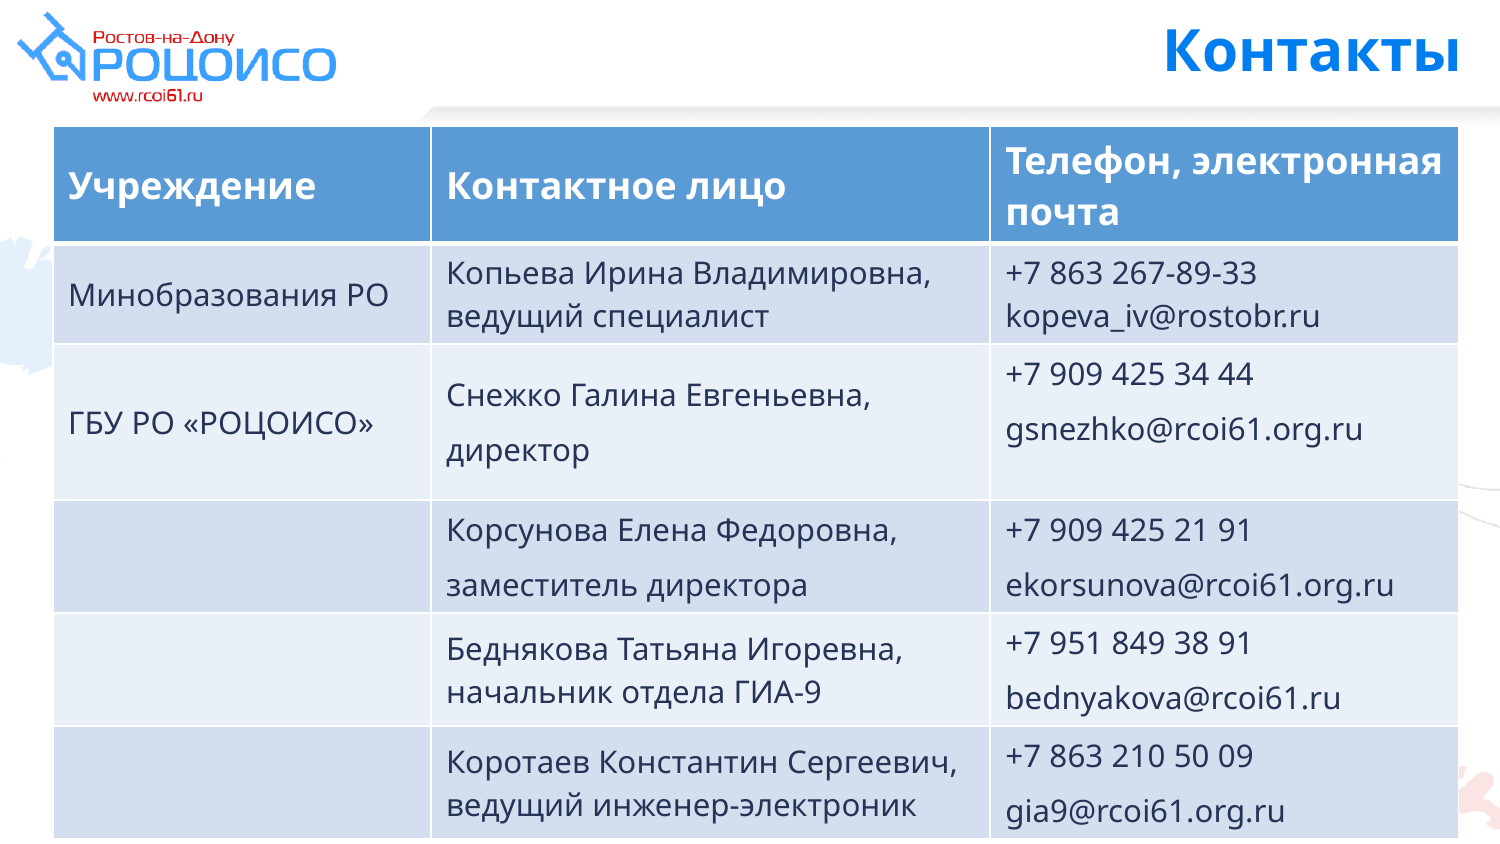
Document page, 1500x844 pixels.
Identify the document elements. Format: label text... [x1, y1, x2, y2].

table_header Учреждение [54, 127, 430, 241]
title Контакты [182, 0, 1478, 107]
table_cell [54, 614, 430, 725]
table_cell Корсунова Елена Федоровна, заместитель директора [432, 501, 989, 612]
picture [0, 0, 1500, 844]
table_cell ГБУ РО «РОЦОИСО» [54, 345, 430, 499]
table_cell Коротаев Константин Сергеевич, ведущий инженер-электроник [432, 727, 989, 838]
table_cell +7 909 425 21 91 ekorsunova@rcoi61.org.ru [991, 501, 1458, 612]
table_cell +7 863 267-89-33 kopeva_iv@rostobr.ru [991, 246, 1458, 343]
table_cell +7 863 210 50 09 gia9@rcoi61.org.ru [991, 727, 1458, 838]
table_header Контактное лицо [432, 127, 989, 241]
table_cell [54, 501, 430, 612]
table_cell [54, 727, 430, 838]
table_cell +7 909 425 34 44 gsnezhko@rcoi61.org.ru [991, 345, 1458, 499]
table_header Телефон, электронная почта [991, 127, 1458, 241]
table_cell Снежко Галина Евгеньевна, директор [432, 345, 989, 499]
table_cell Минобразования РО [54, 246, 430, 343]
table_cell Беднякова Татьяна Игоревна, начальник отдела ГИА-9 [432, 614, 989, 725]
table_cell Копьева Ирина Владимировна, ведущий специалист [432, 246, 989, 343]
table_cell +7 951 849 38 91 bednyakova@rcoi61.ru [991, 614, 1458, 725]
